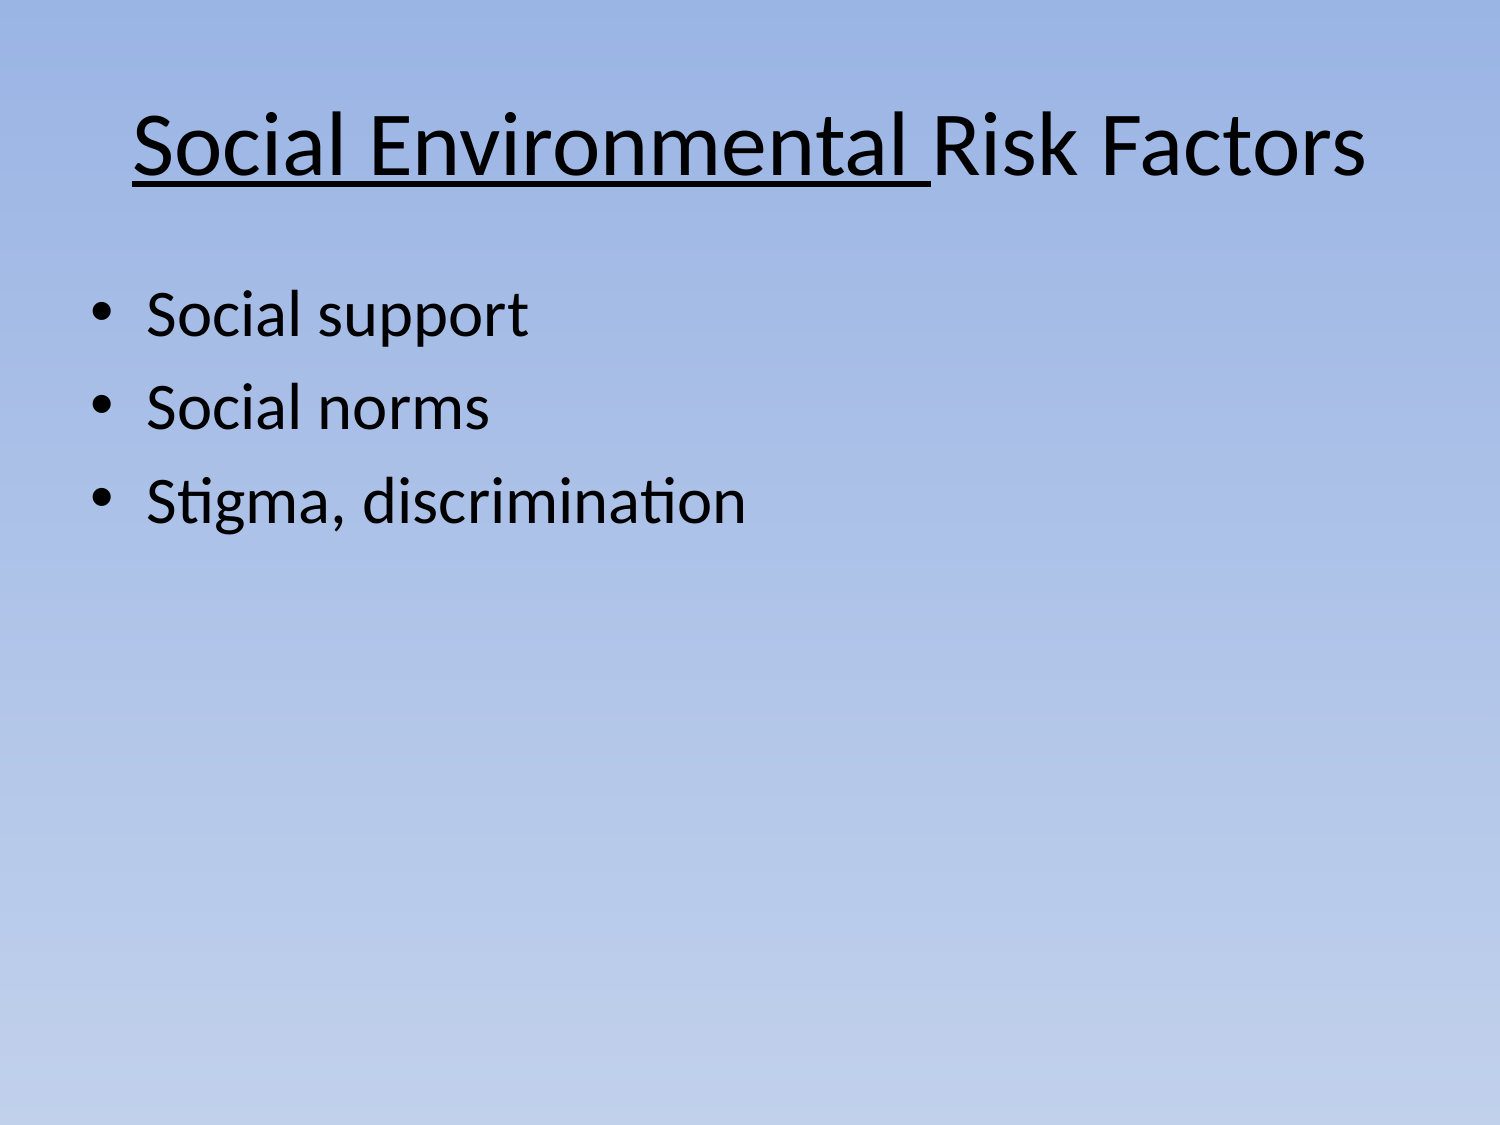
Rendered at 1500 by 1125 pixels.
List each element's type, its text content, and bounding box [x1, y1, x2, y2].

title Social Environmental Risk Factors [75, 45, 1425, 233]
list Social support Social norms Stigma, discrimination [75, 262, 1425, 1005]
